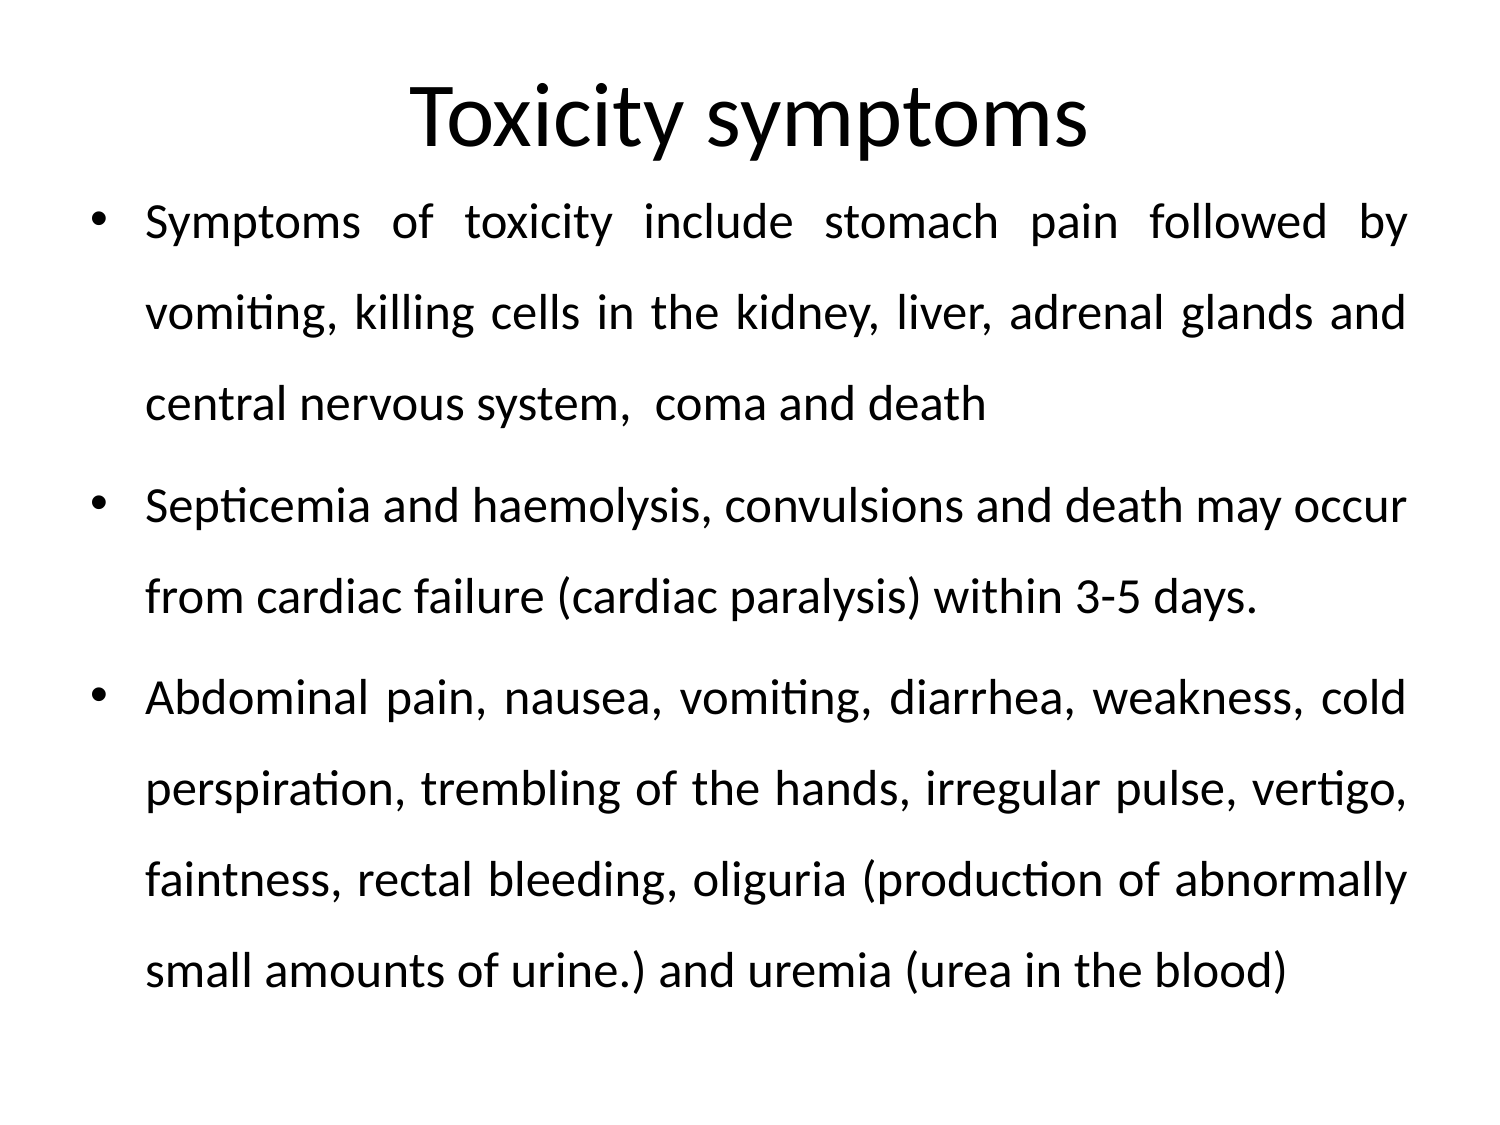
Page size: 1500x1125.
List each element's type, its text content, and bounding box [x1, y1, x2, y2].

title Toxicity symptoms [75, 45, 1425, 149]
list Symptoms of toxicity include stomach pain followed by vomiting, killing cells in the kidney, liver, adrenal glands and central nervous system, coma and death Septicemia and haemolysis, convulsions and death may occur from cardiac failure (cardiac paralysis) within 3-5 days. Abdominal pain, nausea, vomiting, diarrhea, weakness, cold perspiration, trembling of the hands, irregular pulse, vertigo, faintness, rectal bleeding, oliguria (production of abnormally small amounts of urine.) and uremia (urea in the blood) [75, 149, 1425, 1088]
